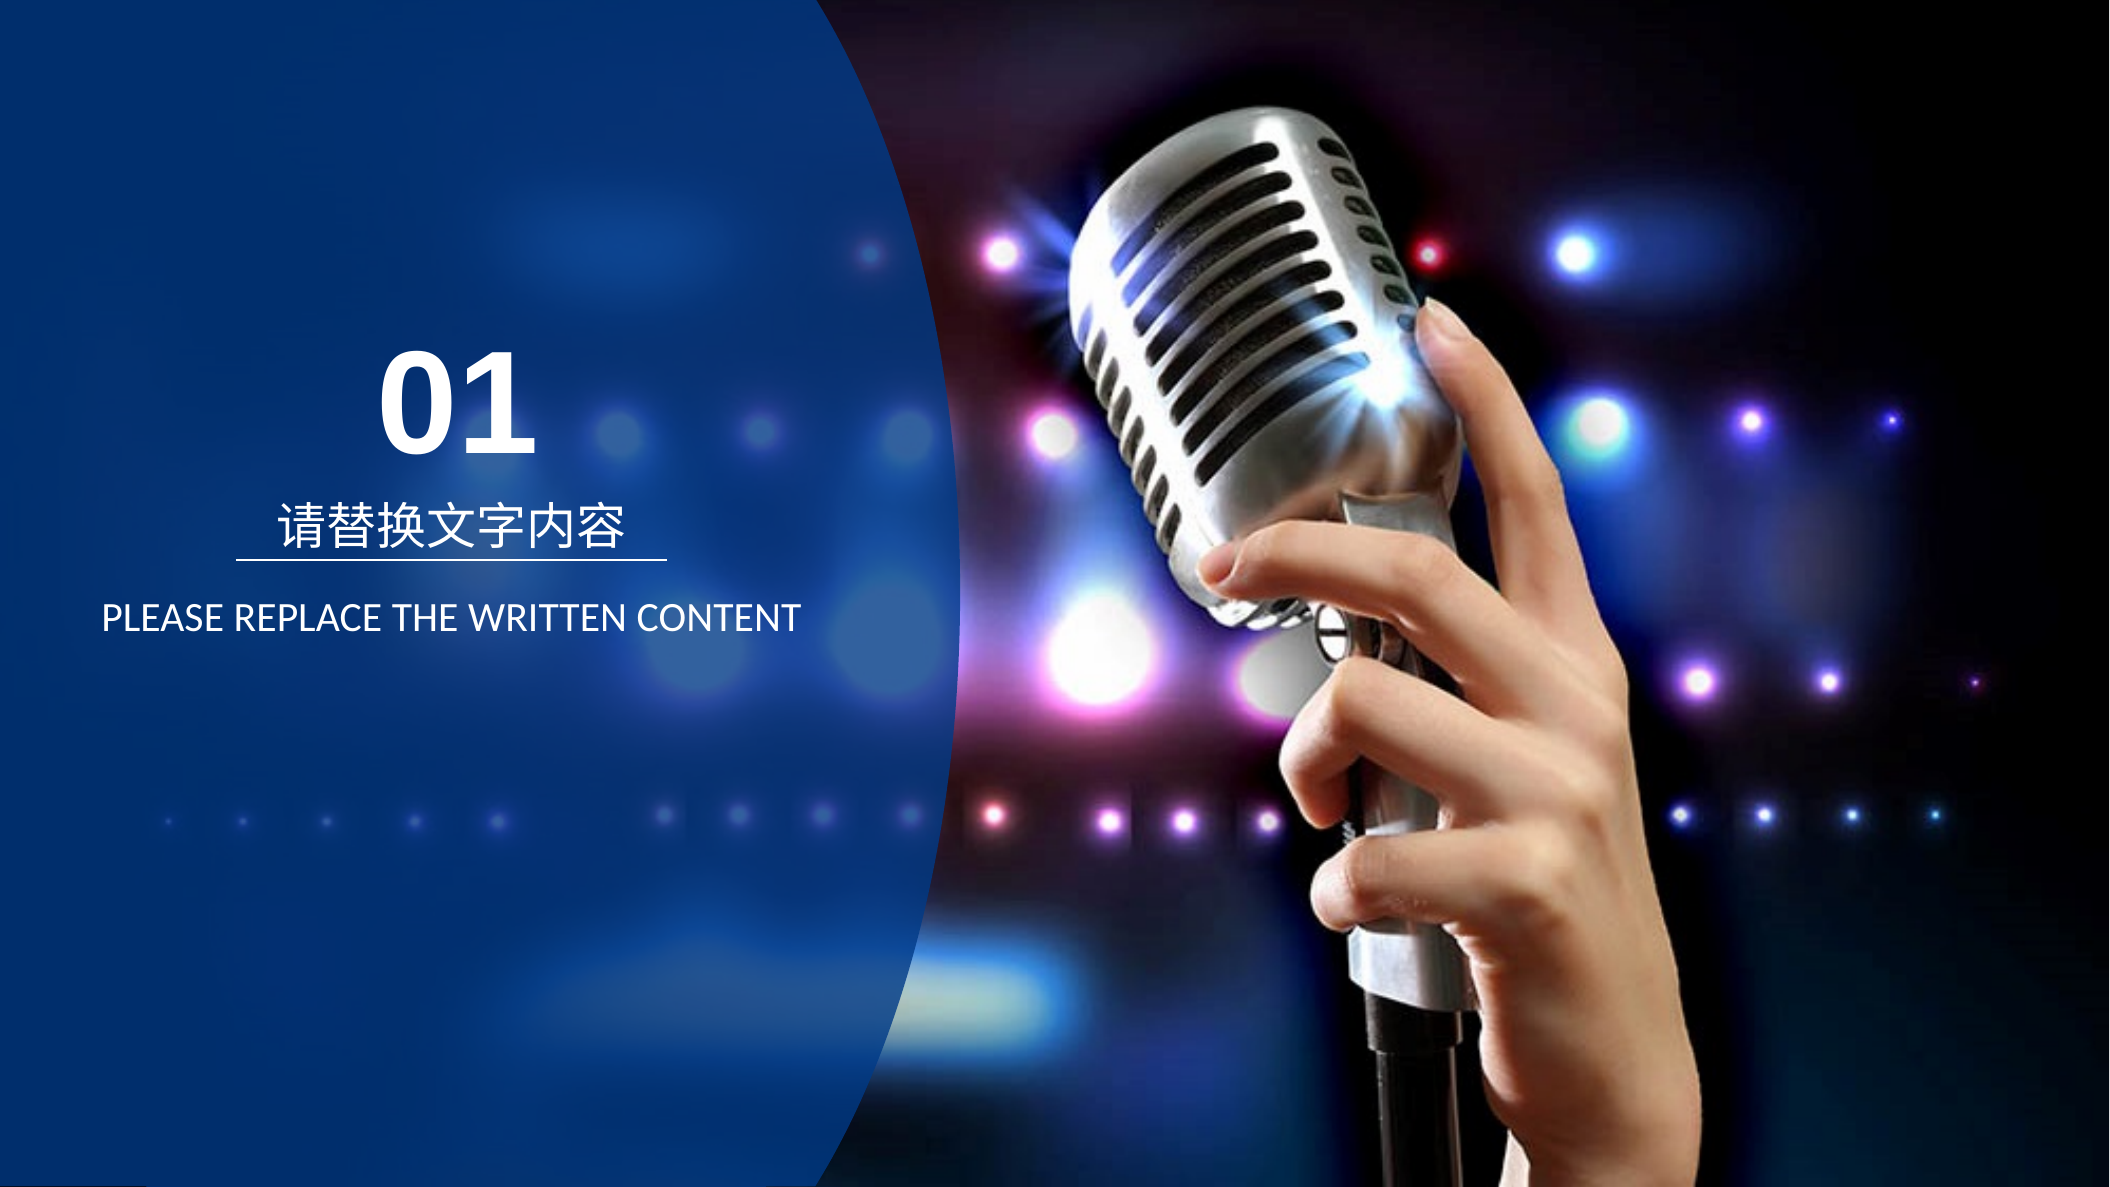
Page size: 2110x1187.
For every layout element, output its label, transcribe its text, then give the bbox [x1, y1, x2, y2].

text_box 01 [376, 307, 585, 484]
text_box Please replace the written content [101, 579, 802, 640]
text_box 请替换文字内容 [235, 475, 668, 559]
text_box [817, 0, 2110, 1187]
text_box [0, 0, 962, 1187]
